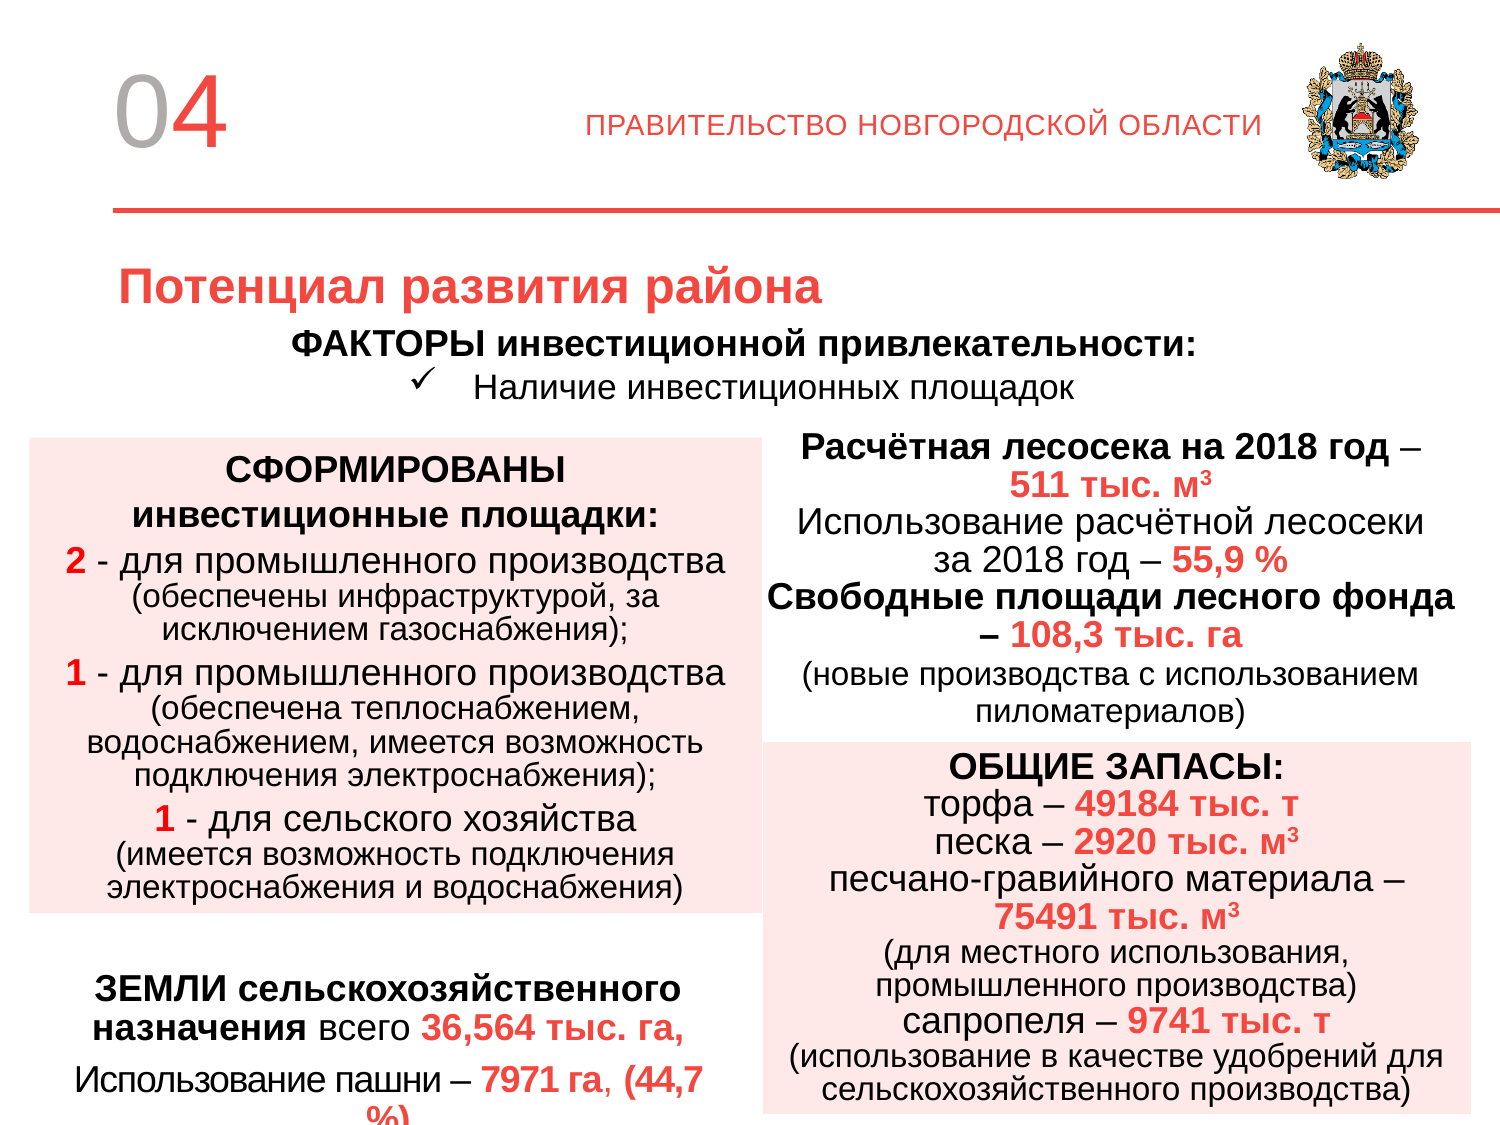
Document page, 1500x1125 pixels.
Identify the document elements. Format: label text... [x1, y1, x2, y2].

text_box Потенциал развития района [103, 252, 1398, 316]
text_box ОБЩИЕ ЗАПАСЫ: торфа – 49184 тыс. т песка – 2920 тыс. м3 песчано-гравийного материала – 75491 тыс. м3 (для местного использования, промышленного производства) сапропеля – 9741 тыс. т (использование в качестве удобрений для сельскохозяйственного производства) [761, 741, 1472, 1115]
picture [1302, 43, 1419, 179]
text_box 04 [98, 36, 312, 177]
text_box ЗЕМЛИ сельскохозяйственного назначения всего 36,564 тыс. га, Использование пашни – 7971 га, (44,7 %) [33, 961, 744, 1125]
text_box Расчётная лесосека на 2018 год – 511 тыс. м3 Использование расчётной лесосеки за 2018 год – 55,9 % Свободные площади лесного фонда – 108,3 тыс. га (новые производства с использованием пиломатериалов) [744, 422, 1477, 737]
text_box ФАКТОРЫ инвестиционной привлекательности: Наличие инвестиционных площадок [23, 316, 1466, 425]
text_box СФОРМИРОВАНЫ инвестиционные площадки: 2 - для промышленного производства (обеспечены инфраструктурой, за исключением газоснабжения); 1 - для промышленного производства (обеспечена теплоснабжением, водоснабжением, имеется возможность подключения электроснабжения); 1 - для сельского хозяйства (имеется возможность подключения электроснабжения и водоснабжения) [29, 437, 762, 913]
text_box ПРАВИТЕЛЬСТВО НОВГОРОДСКОЙ ОБЛАСТИ [570, 102, 1302, 147]
